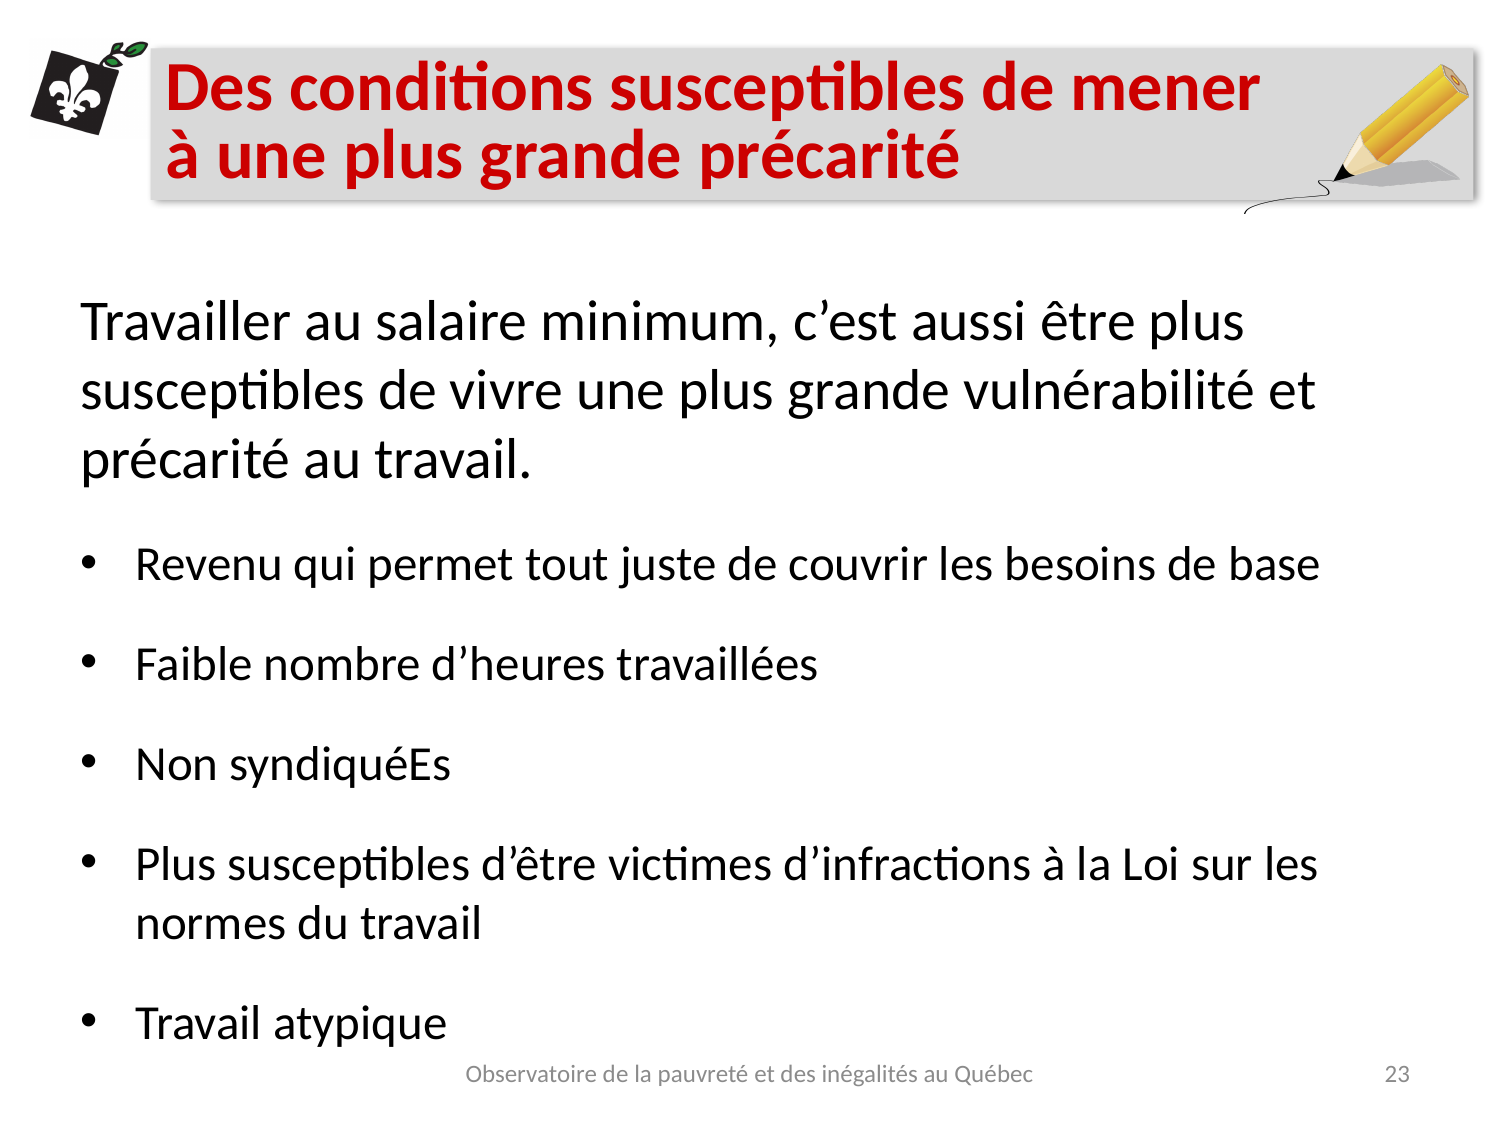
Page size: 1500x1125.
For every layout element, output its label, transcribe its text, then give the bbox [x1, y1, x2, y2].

title Des conditions susceptibles de mener à une plus grande précarité [150, 48, 1474, 200]
picture [1244, 64, 1469, 214]
picture [28, 38, 151, 139]
footer Observatoire de la pauvreté et des inégalités au Québec [0, 1042, 1500, 1103]
list Travailler au salaire minimum, c’est aussi être plus susceptibles de vivre une plus grande vulnérabilité et précarité au travail. Revenu qui permet tout juste de couvrir les besoins de base Faible nombre d’heures travaillées Non syndiquéEs Plus susceptibles d’être victimes d’infractions à la Loi sur les normes du travail Travail atypique [64, 275, 1415, 1042]
